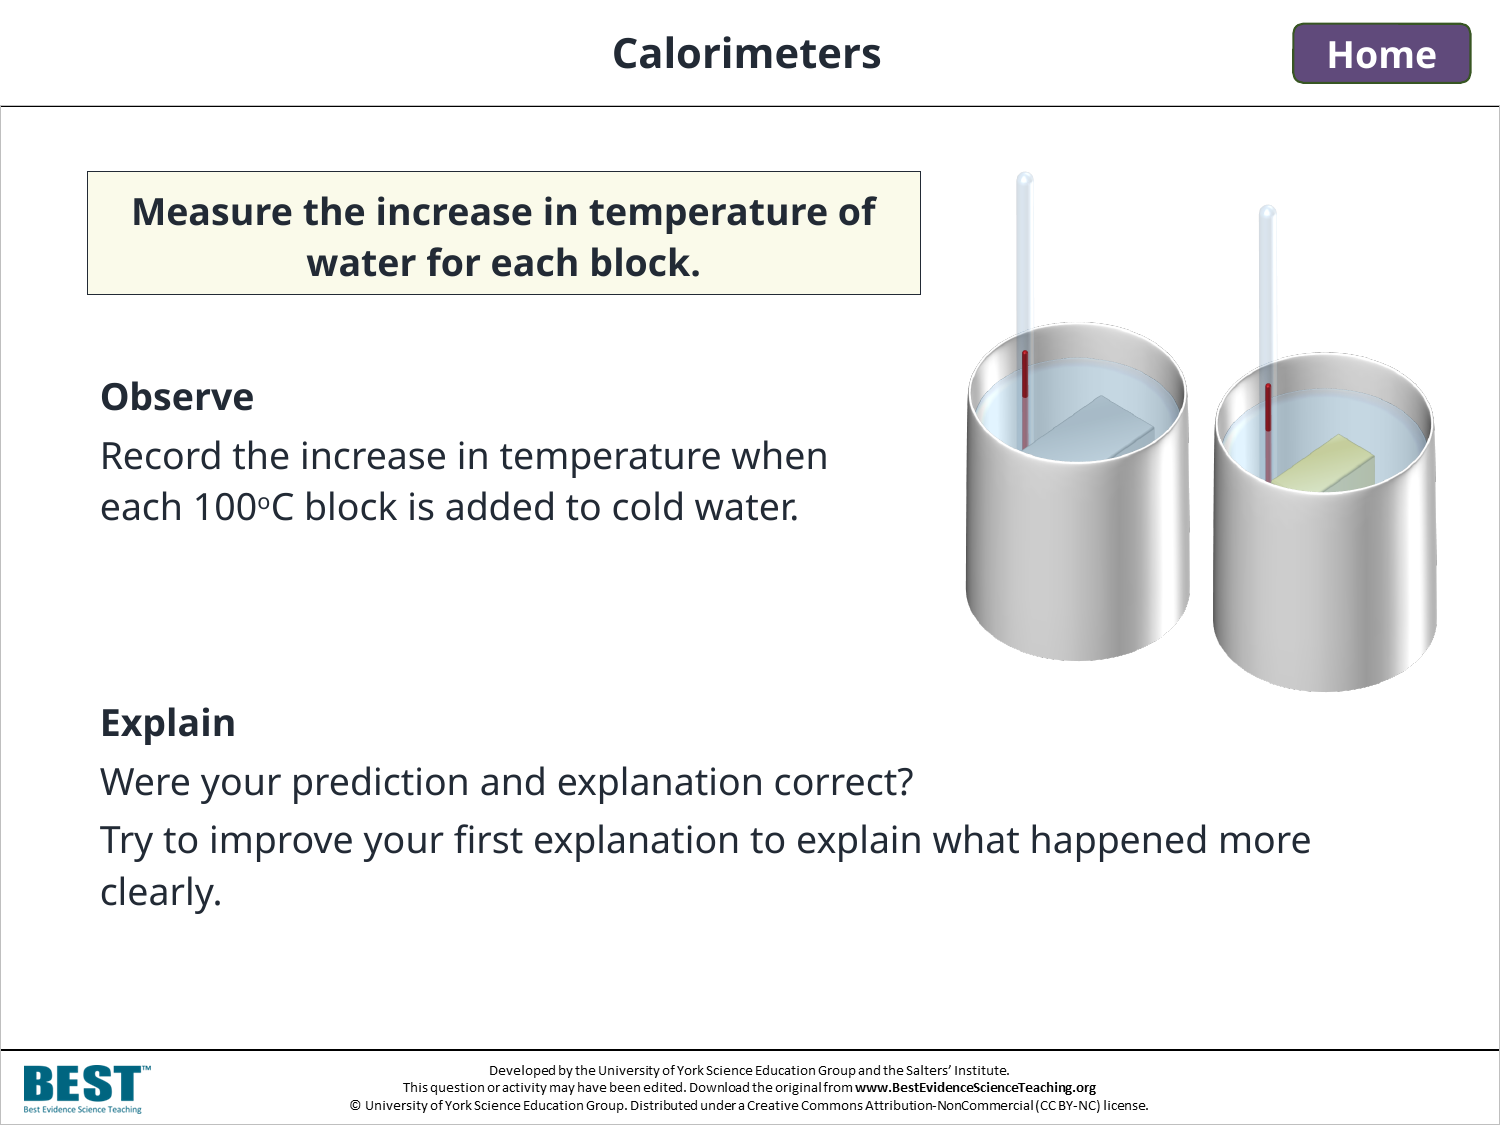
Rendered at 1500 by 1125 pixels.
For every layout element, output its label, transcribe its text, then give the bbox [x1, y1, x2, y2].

text_box Calorimeters [23, 4, 1471, 99]
picture [0, 105, 1500, 1125]
text_box Home [1292, 22, 1472, 84]
